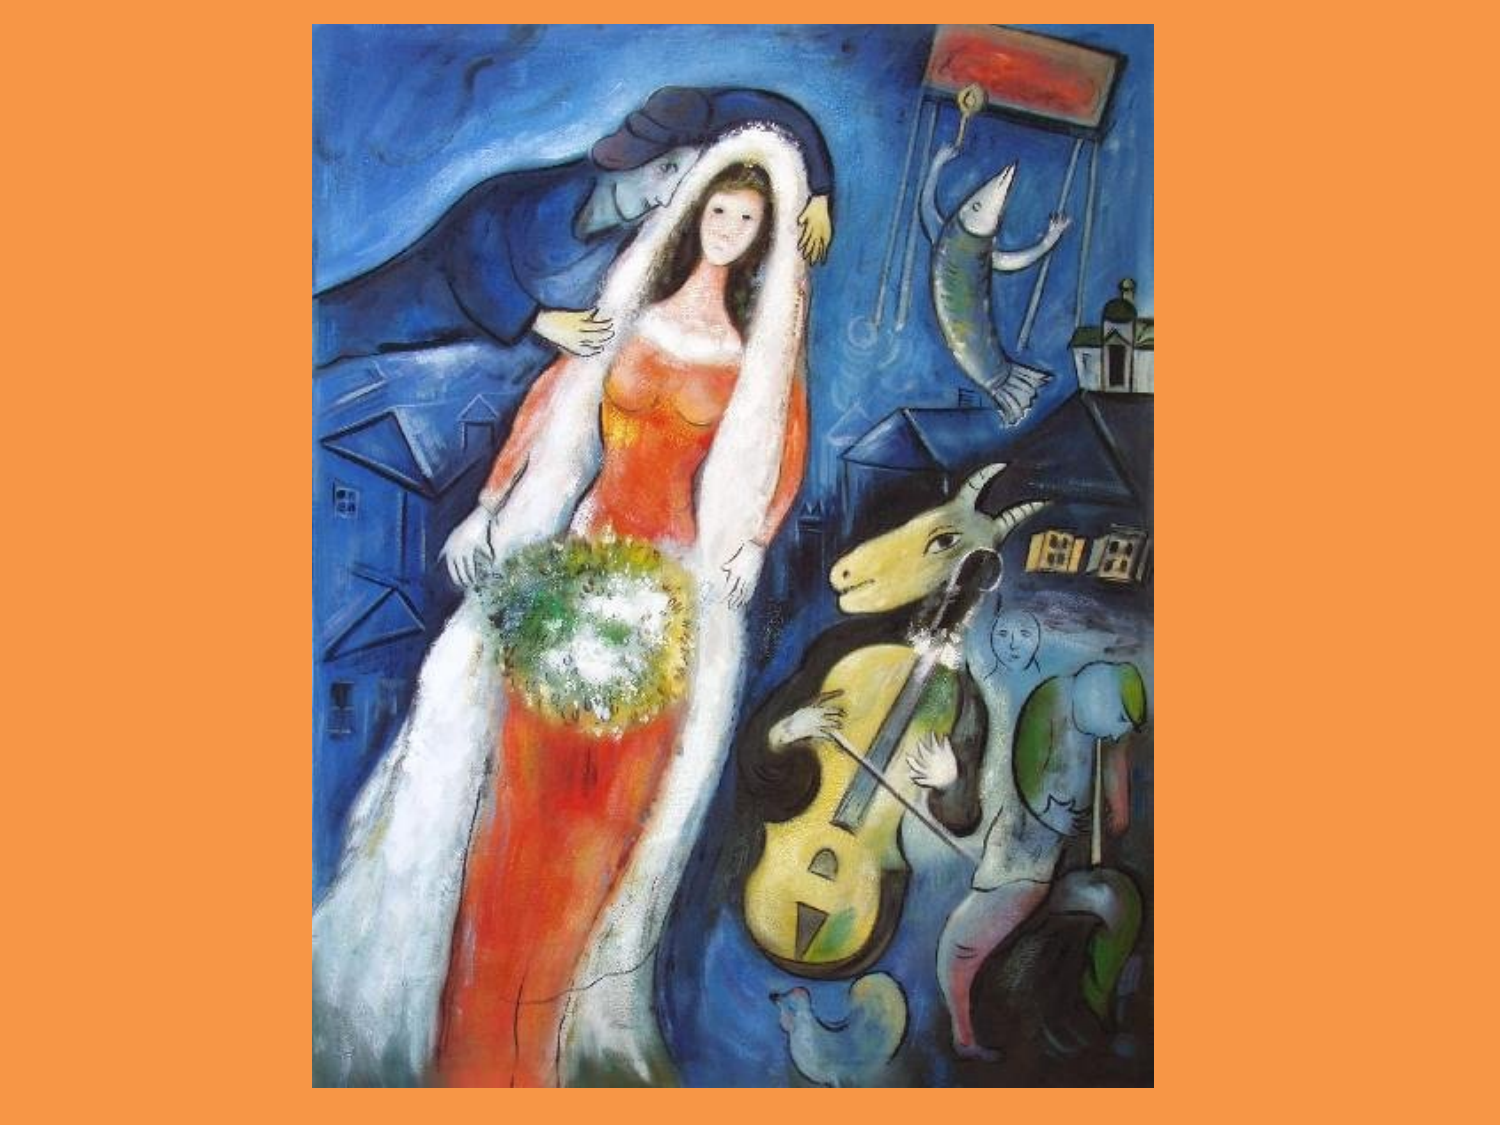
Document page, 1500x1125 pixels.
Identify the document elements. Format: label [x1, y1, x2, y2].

list [312, 24, 1154, 1088]
